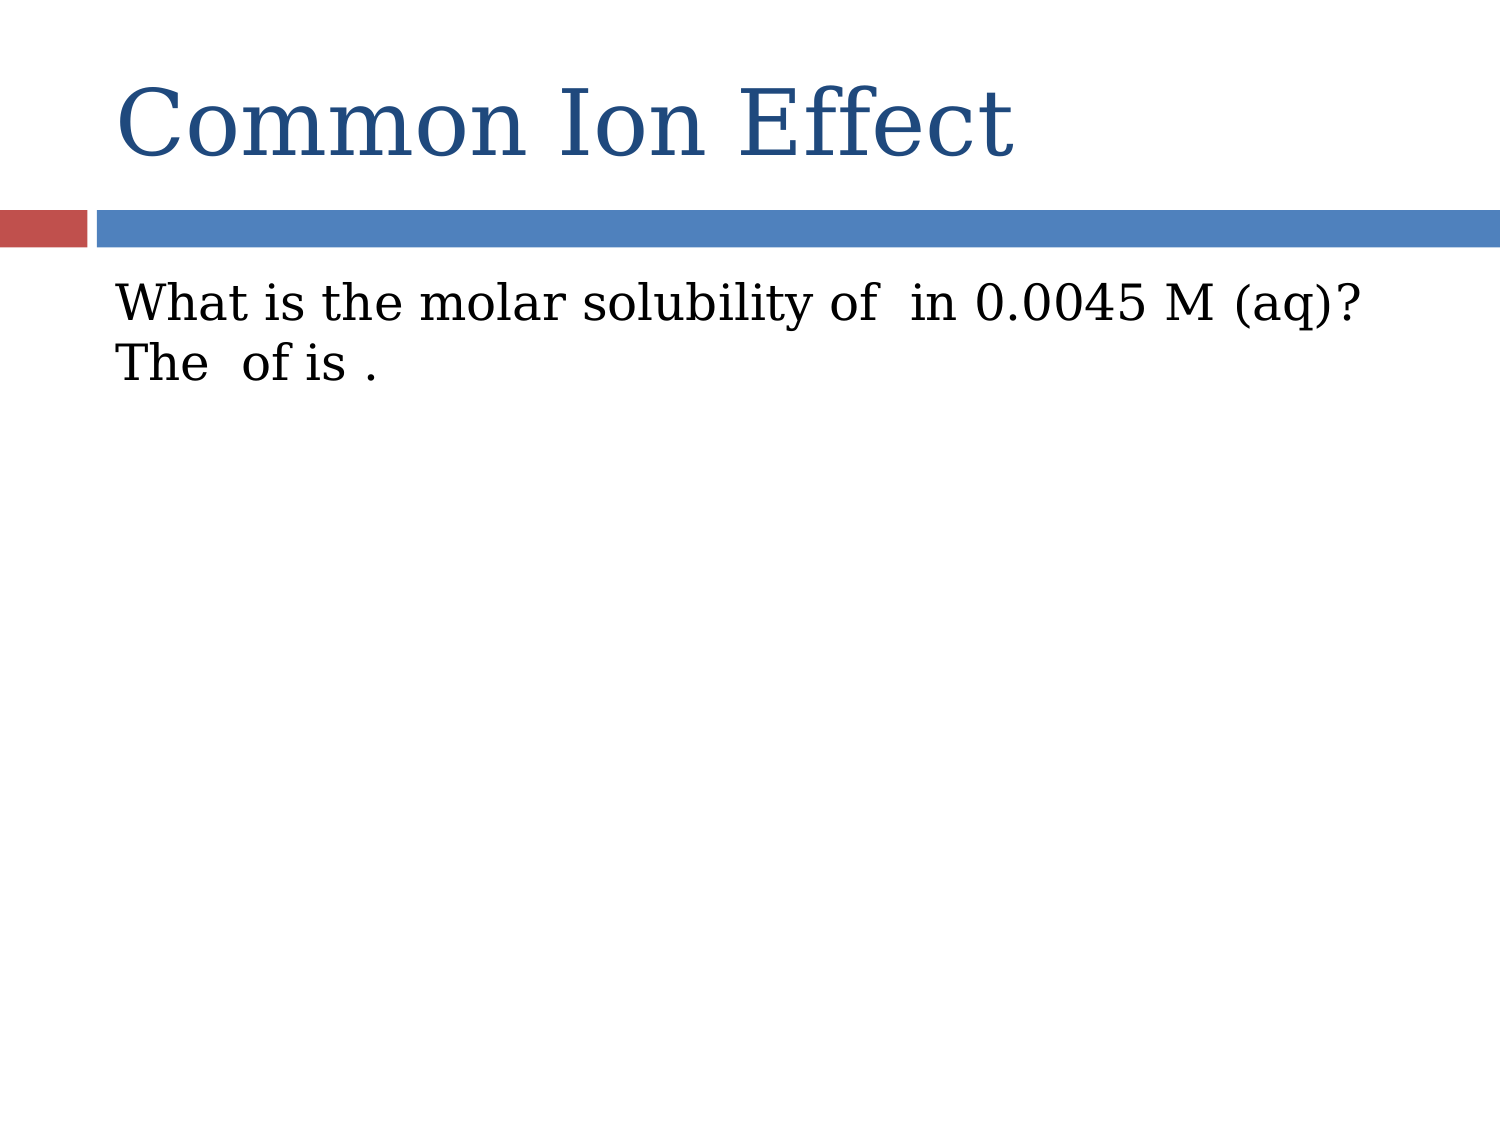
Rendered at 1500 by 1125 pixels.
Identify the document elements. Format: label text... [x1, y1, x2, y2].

title Common Ion Effect [100, 37, 1438, 200]
